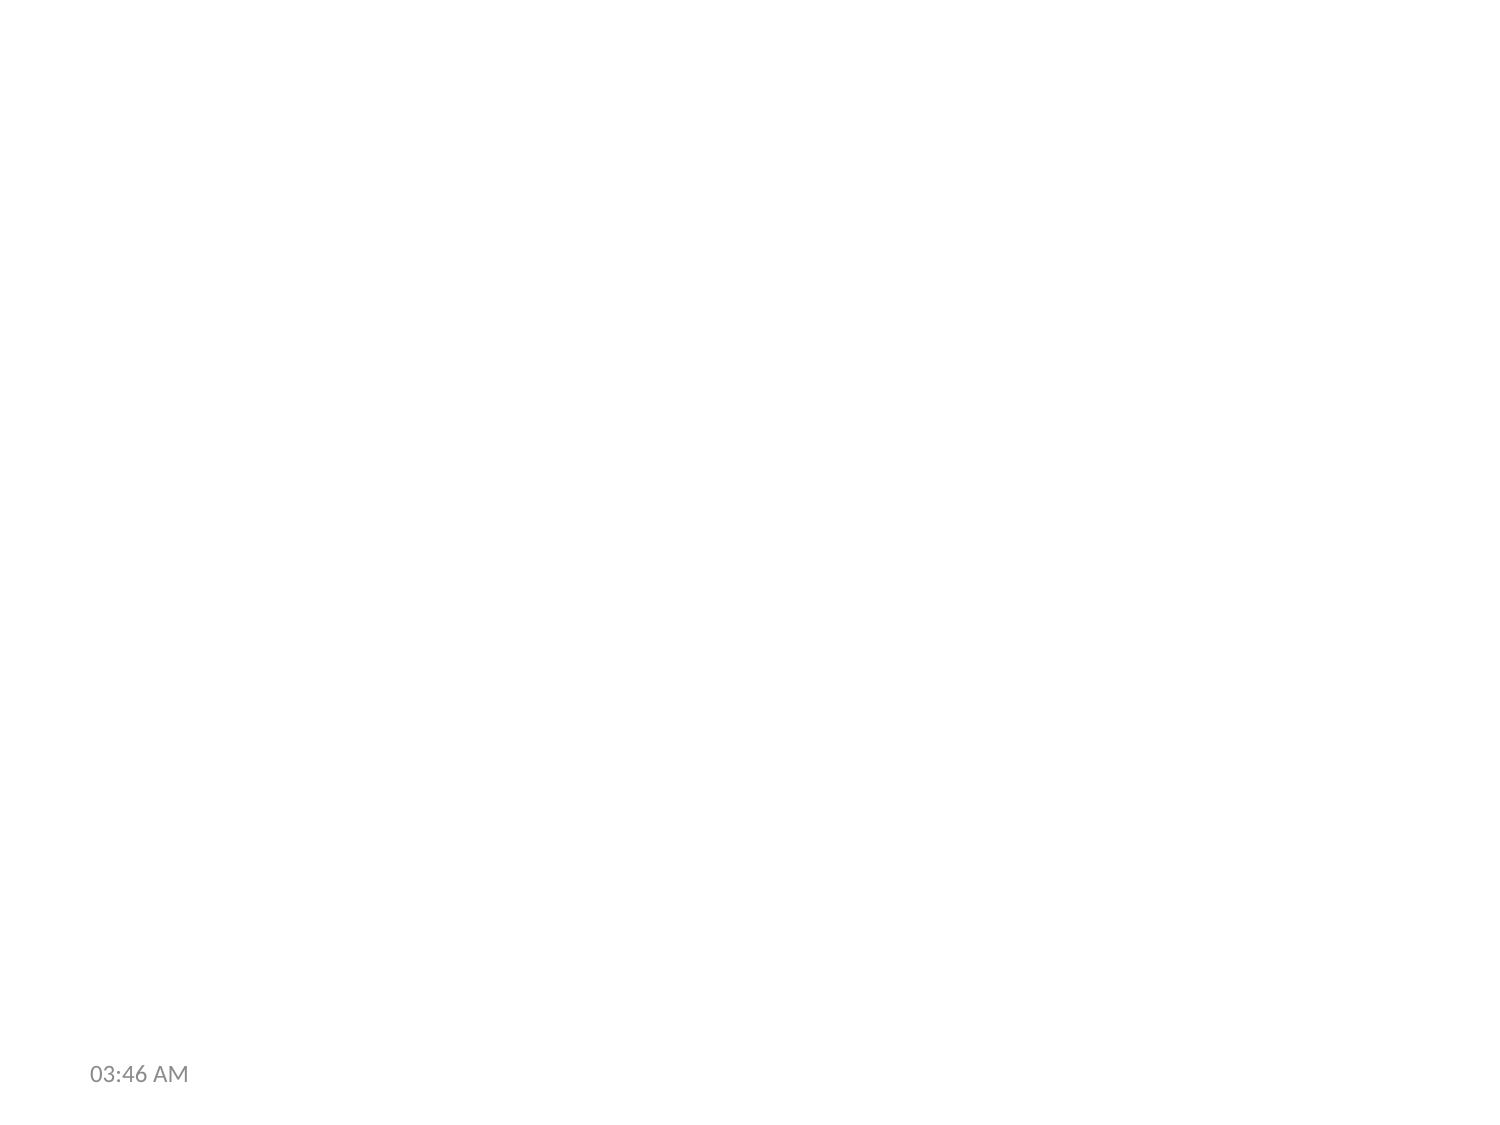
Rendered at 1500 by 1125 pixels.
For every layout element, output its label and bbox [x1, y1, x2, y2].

slide_number [75, 1042, 425, 1103]
